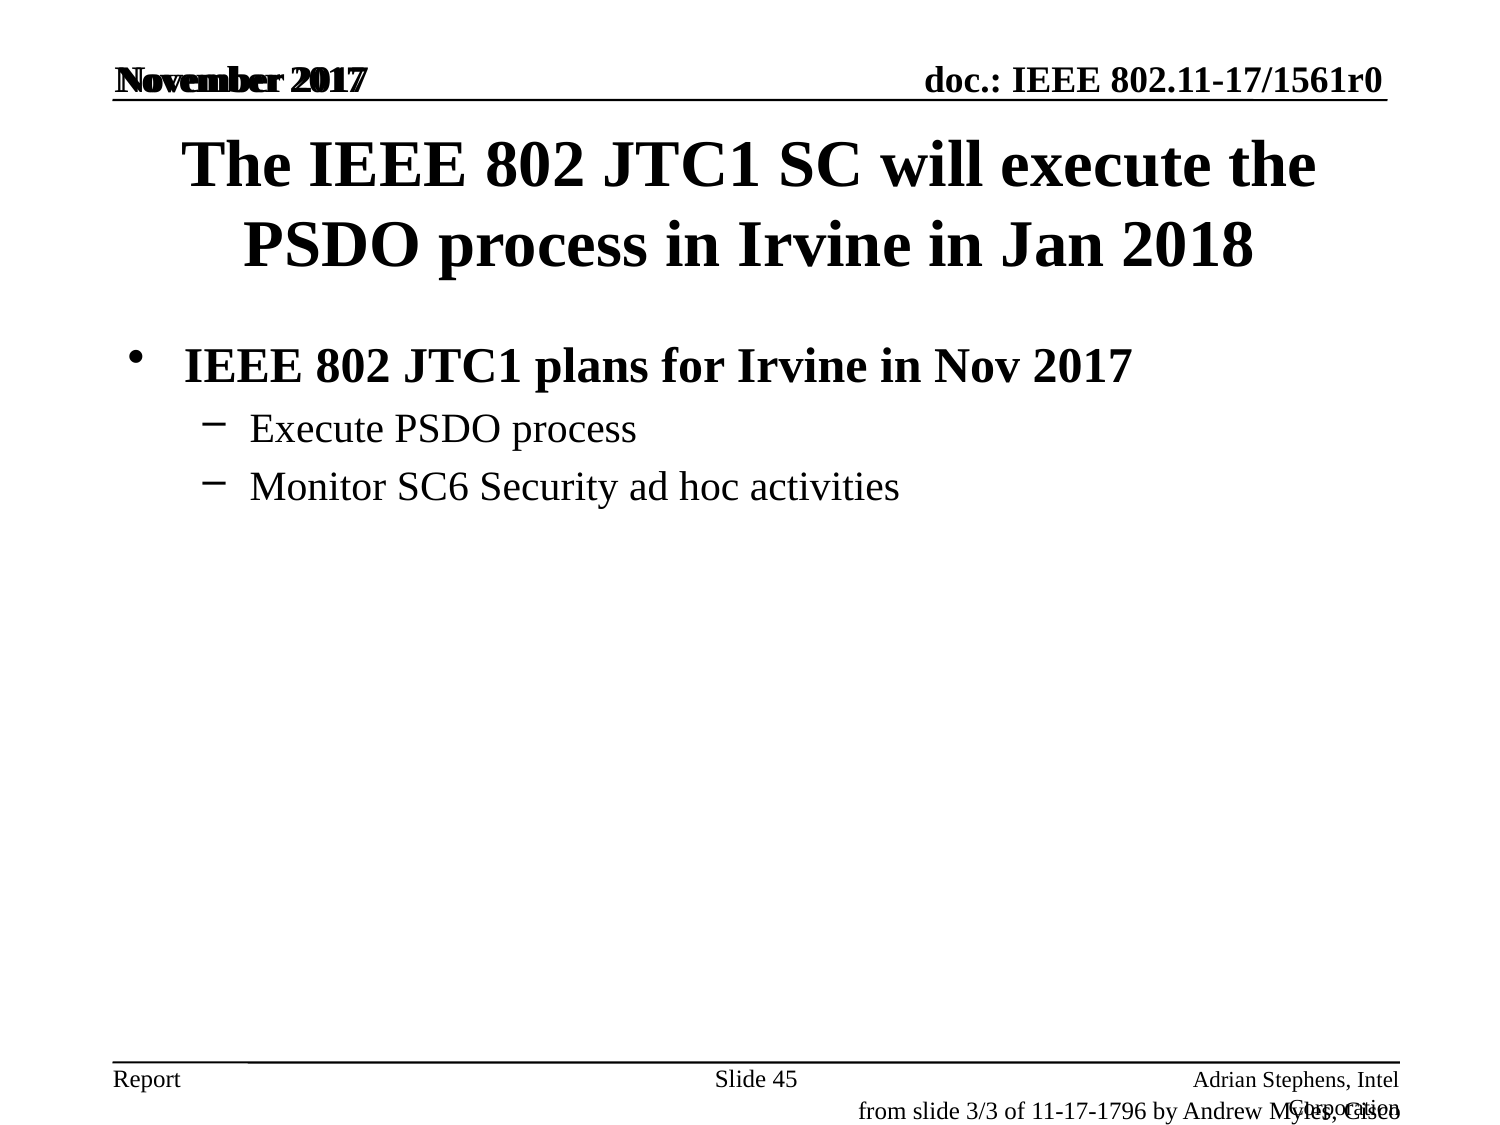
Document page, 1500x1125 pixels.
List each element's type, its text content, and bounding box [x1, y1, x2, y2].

footer Adrian Stephens, Intel Corporation [1075, 1064, 1401, 1087]
slide_number Slide 45 [711, 1061, 801, 1093]
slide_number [114, 54, 374, 101]
list IEEE 802 JTC1 plans for Irvine in Nov 2017 Execute PSDO process Monitor SC6 Security ad hoc activities [112, 324, 1388, 1000]
text_box from slide 3/3 of 11-17-1796 by Andrew Myles, Cisco [343, 1087, 1417, 1125]
title The IEEE 802 JTC1 SC will execute the PSDO process in Irvine in Jan 2018 [112, 112, 1388, 288]
